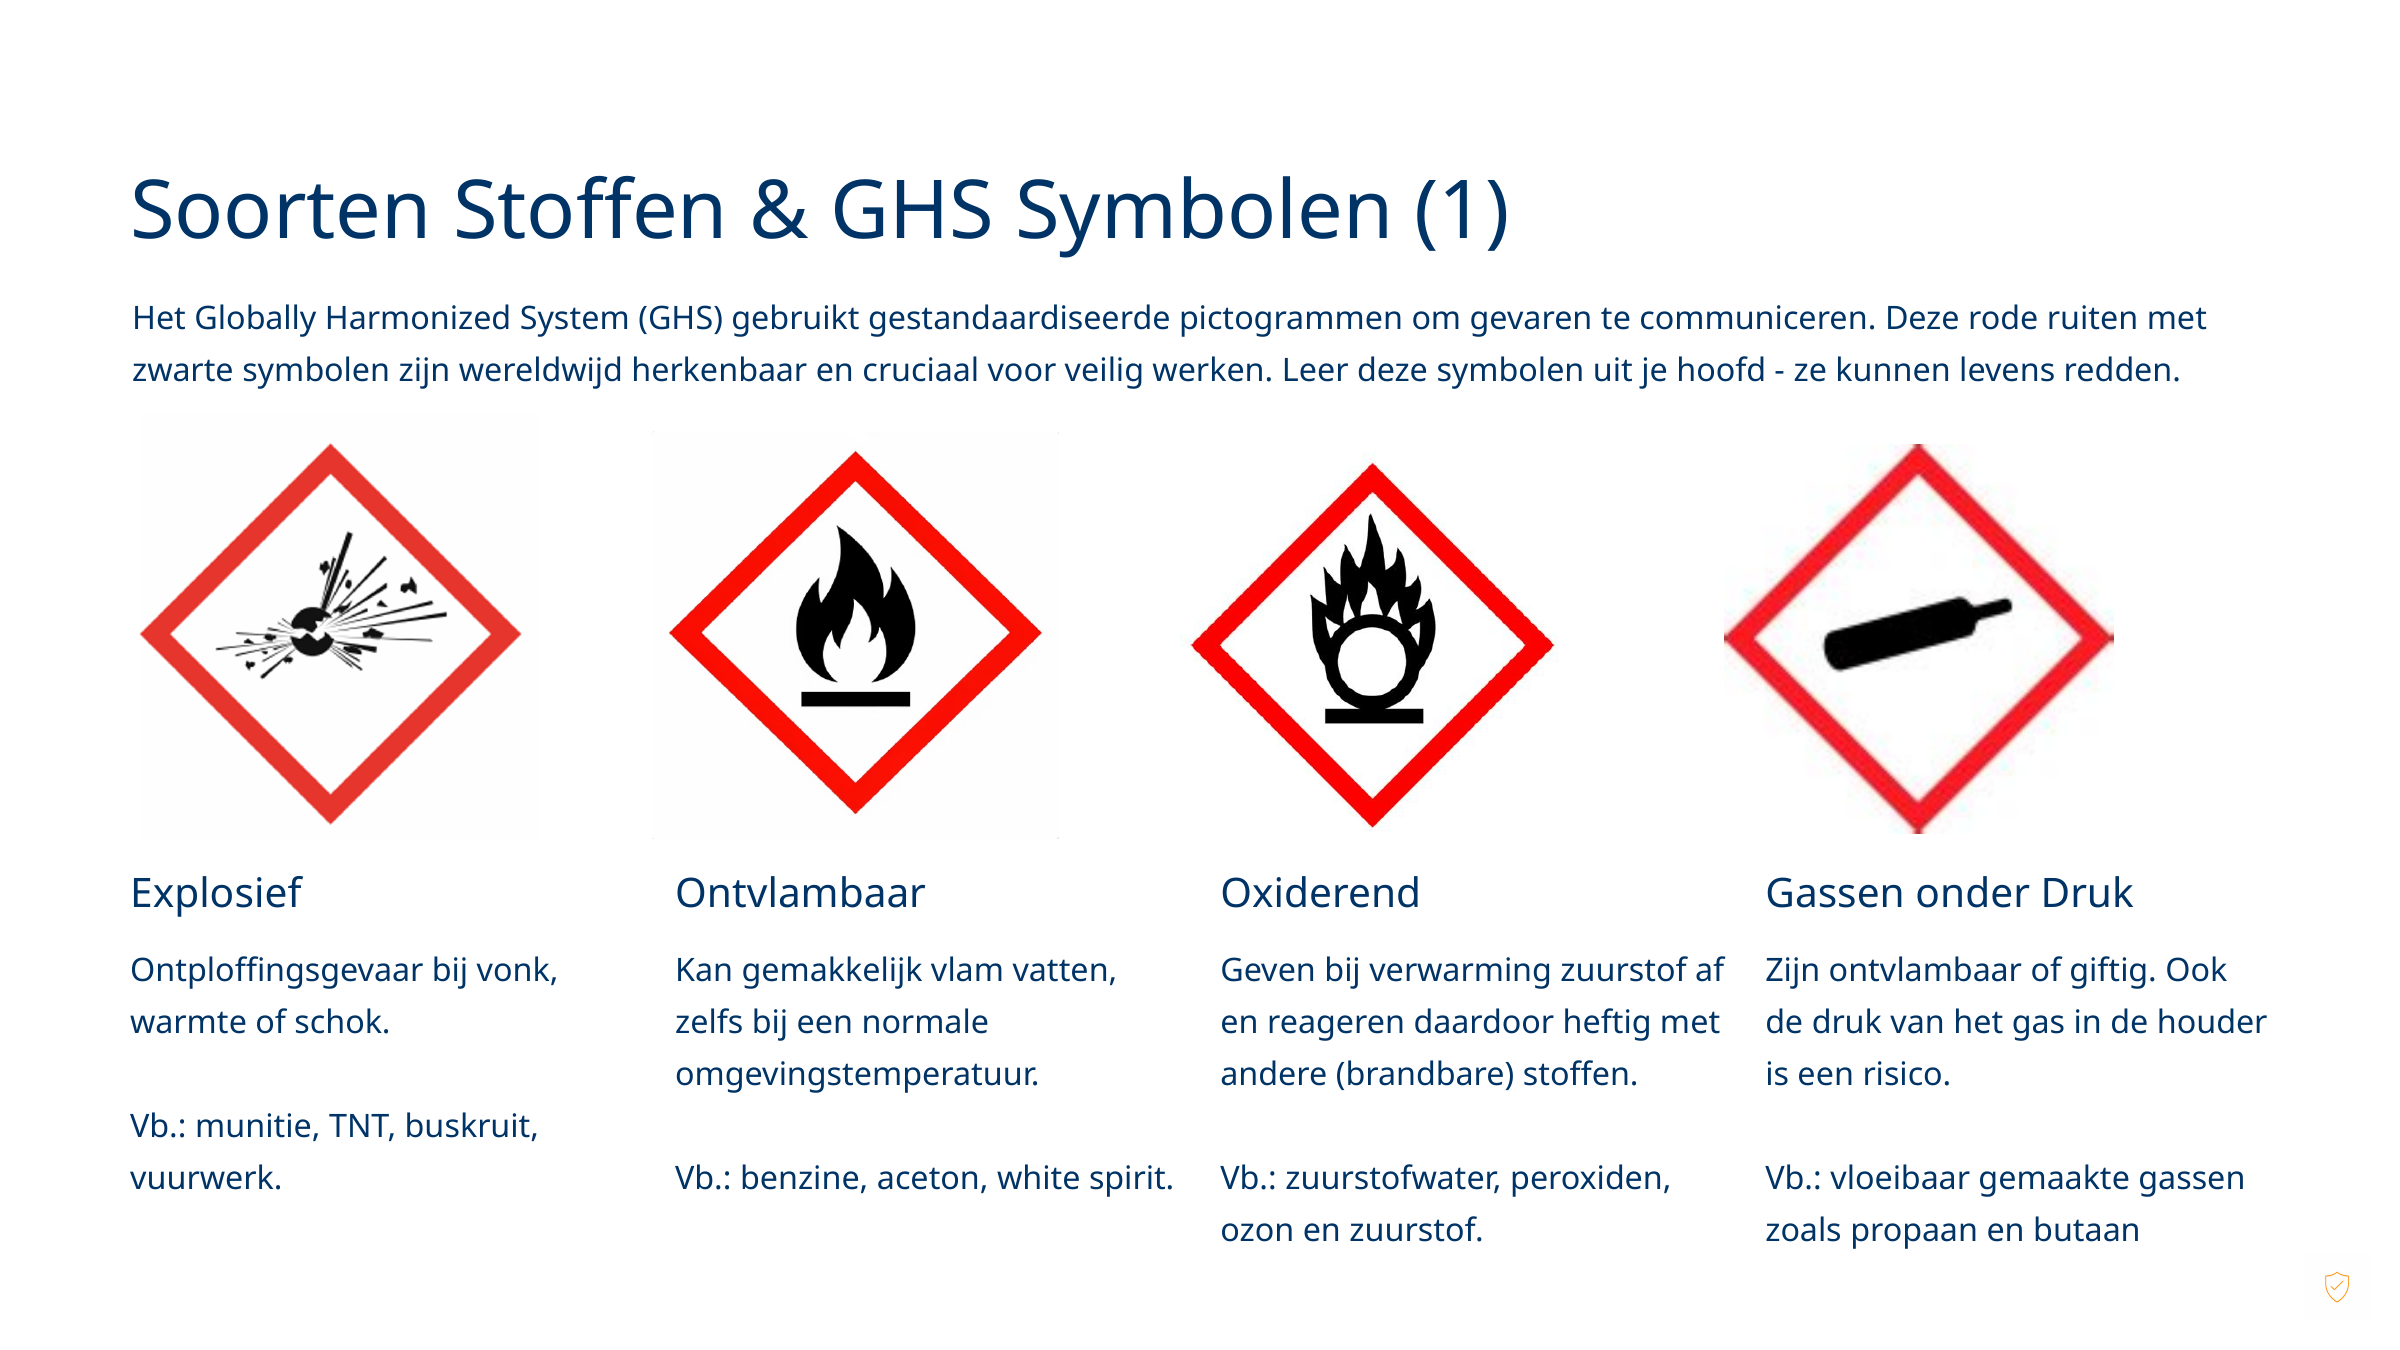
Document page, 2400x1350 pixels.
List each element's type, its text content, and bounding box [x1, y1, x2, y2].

text_box Geven bij verwarming zuurstof af en reageren daardoor heftig met andere (brandbare) stoffen. Vb.: zuurstofwater, peroxiden, ozon en zuurstof. [1220, 935, 1725, 1197]
text_box Gassen onder Druk [1765, 865, 2173, 917]
text_box Zijn ontvlambaar of giftig. Ook de druk van het gas in de houder is een risico. Vb.: vloeibaar gemaakte gassen zoals propaan en butaan [1765, 935, 2270, 1144]
text_box Ontploffingsgevaar bij vonk, warmte of schok. Vb.: munitie, TNT, buskruit, vuurwerk. [130, 935, 635, 1092]
text_box Ontvlambaar [675, 865, 1083, 917]
text_box Soorten Stoffen & GHS Symbolen (1) [130, 153, 1580, 256]
picture [1165, 437, 1580, 853]
picture [2303, 1253, 2371, 1321]
text_box Het Globally Harmonized System (GHS) gebruikt gestandaardiseerde pictogrammen om gevaren te communiceren. Deze rode ruiten met zwarte symbolen zijn wereldwijd herkenbaar en cruciaal voor veilig werken. Leer deze symbolen uit je hoofd - ze kunnen levens redden. [132, 283, 2272, 388]
picture [651, 431, 1059, 839]
text_box Explosief [130, 865, 538, 917]
picture [1724, 444, 2114, 834]
picture [130, 414, 538, 839]
text_box Kan gemakkelijk vlam vatten, zelfs bij een normale omgevingstemperatuur. Vb.: benzine, aceton, white spirit. [675, 935, 1180, 1144]
text_box Oxiderend [1220, 865, 1628, 917]
